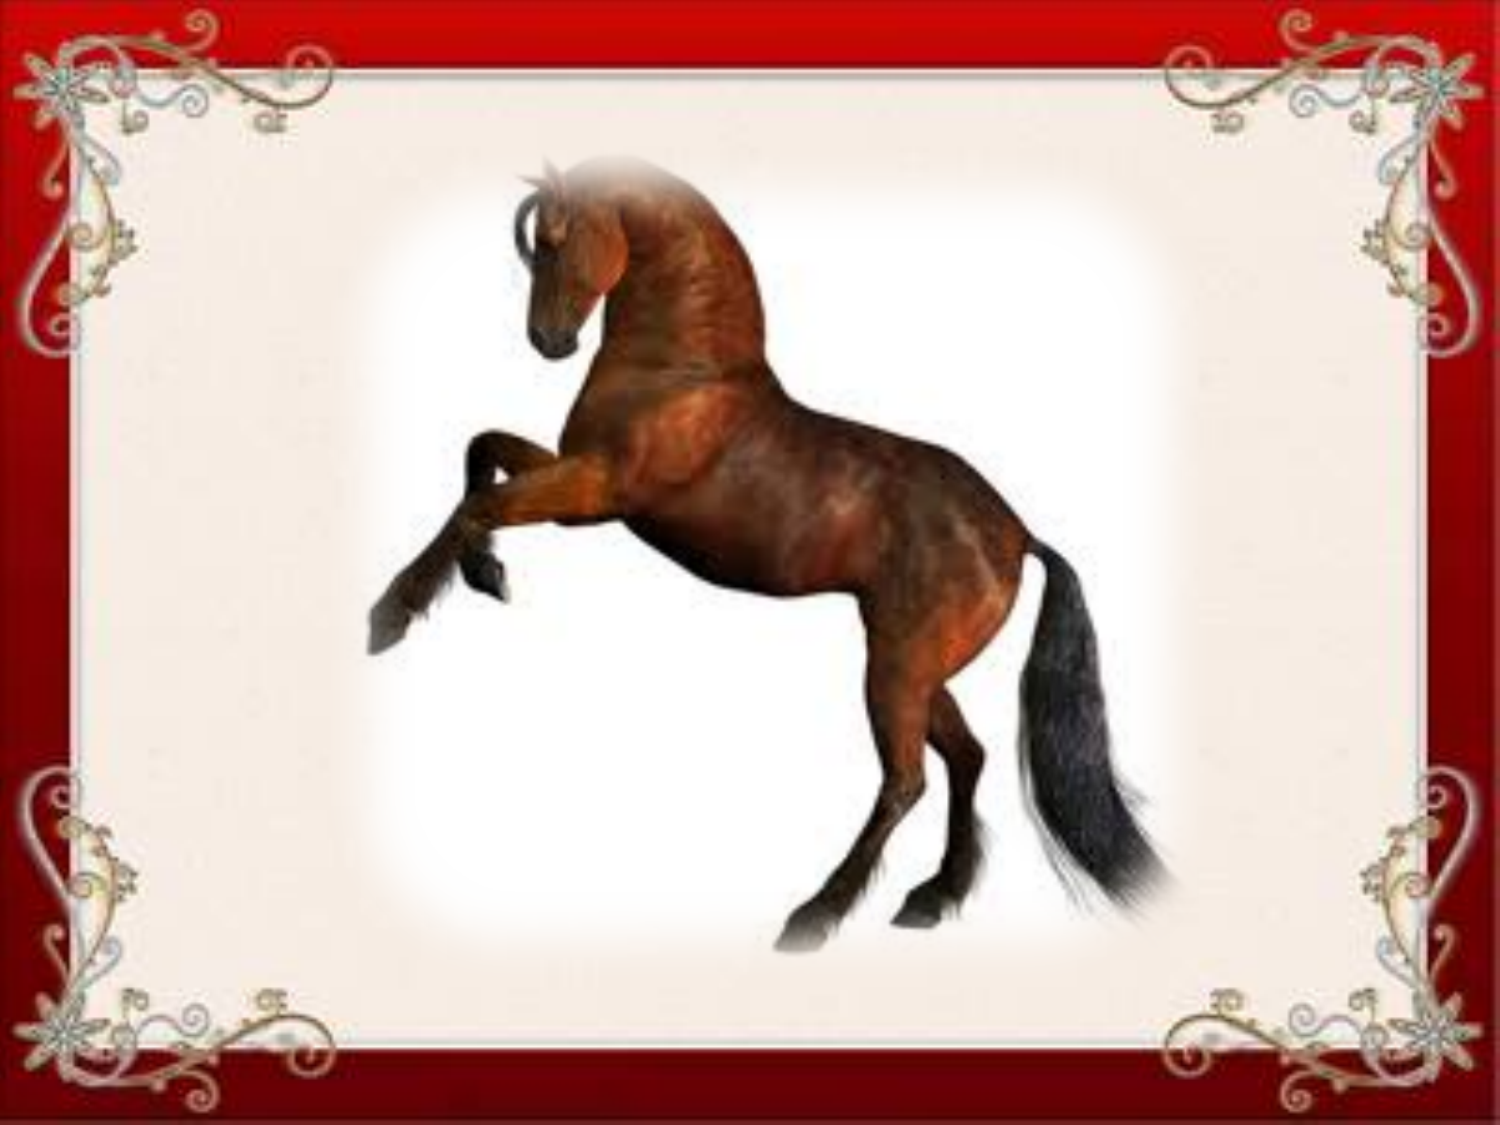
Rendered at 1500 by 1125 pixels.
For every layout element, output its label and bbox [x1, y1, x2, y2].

list [316, 140, 1222, 991]
picture [0, 0, 1500, 1125]
